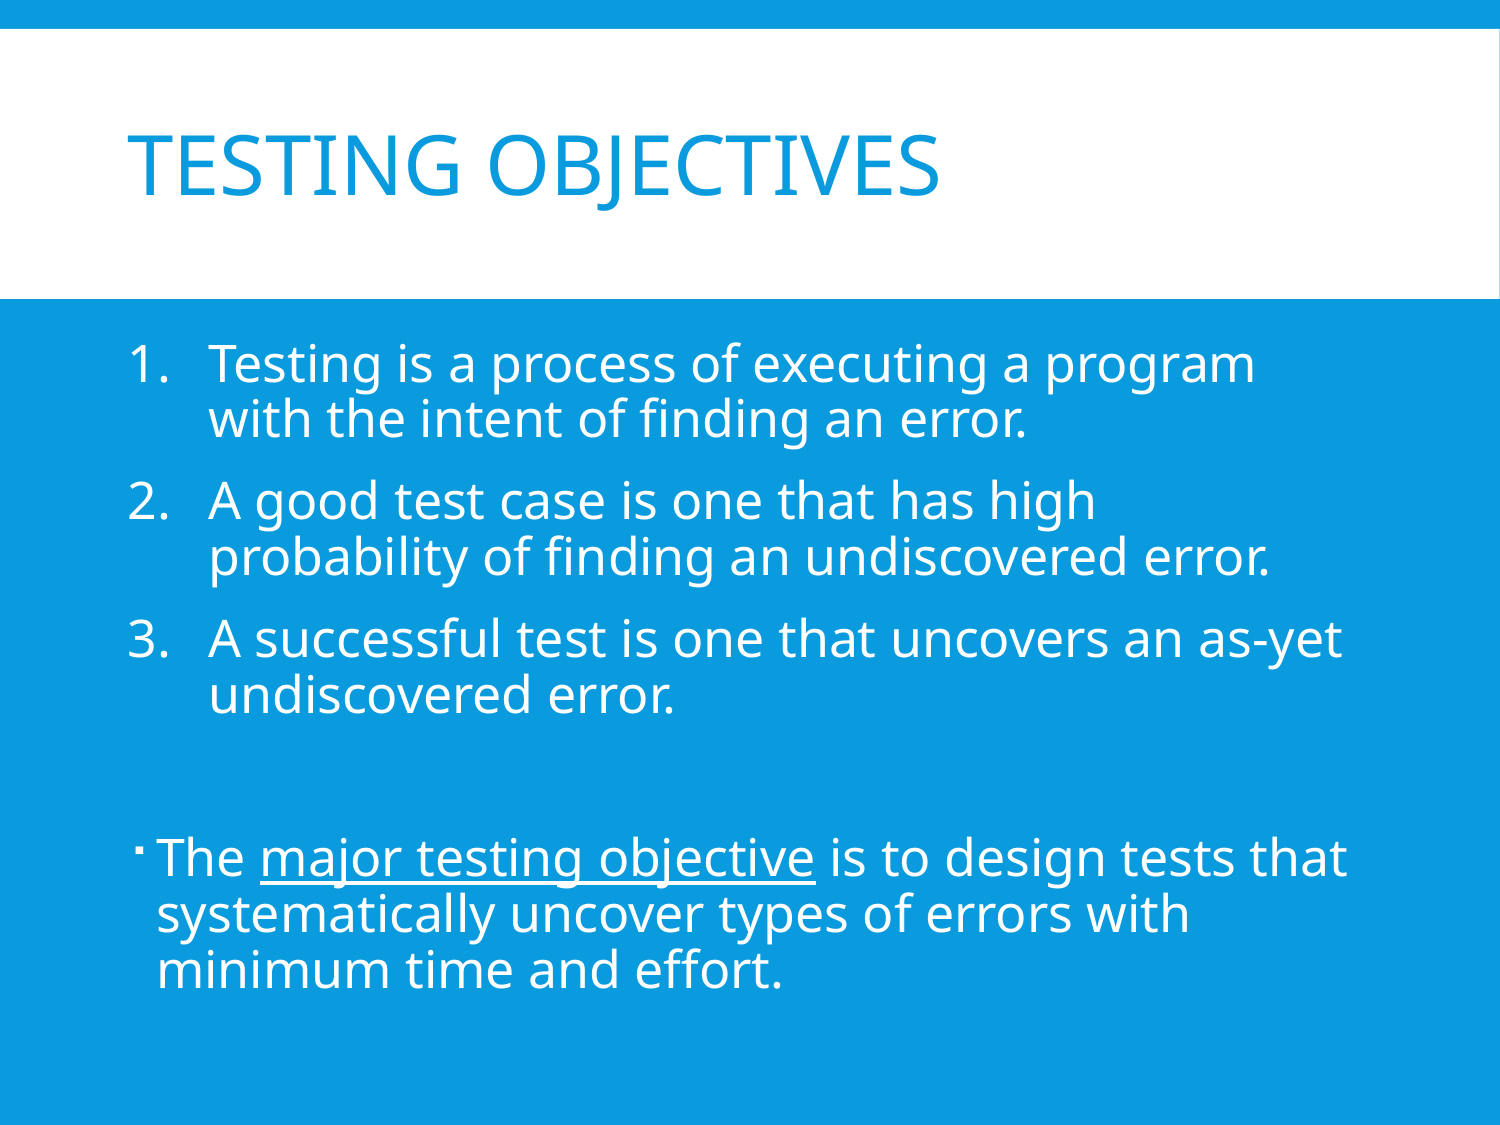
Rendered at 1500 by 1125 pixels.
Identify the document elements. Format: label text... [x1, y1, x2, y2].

title Testing Objectives [112, 46, 1388, 294]
list Testing is a process of executing a program with the intent of finding an error. A good test case is one that has high probability of finding an undiscovered error. A successful test is one that uncovers an as-yet undiscovered error. The major testing objective is to design tests that systematically uncover types of errors with minimum time and effort. [112, 329, 1388, 1021]
